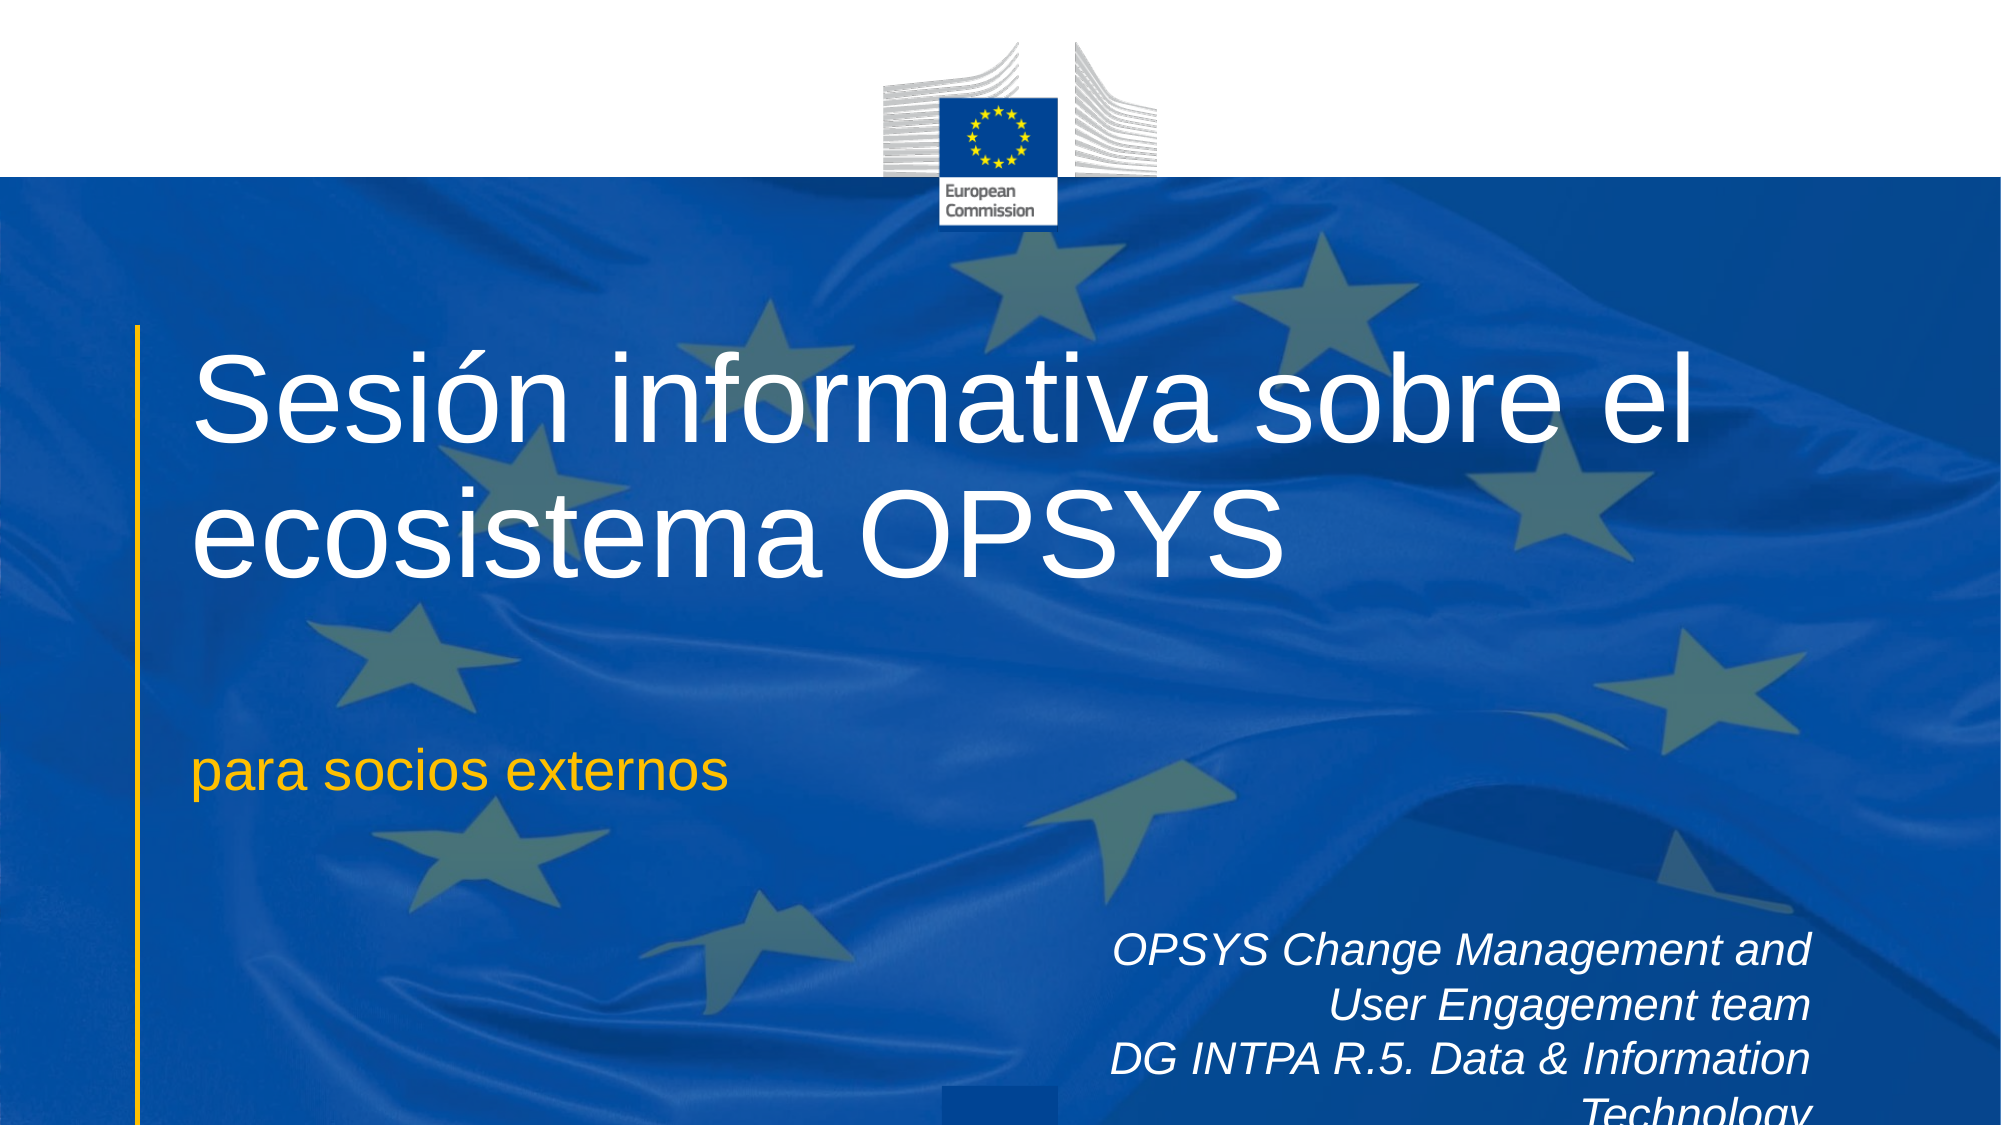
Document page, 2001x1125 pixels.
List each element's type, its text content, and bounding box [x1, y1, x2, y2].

picture [883, 42, 1157, 232]
list OPSYS Change Management and User Engagement team DG INTPA R.5. Data & Information Technology Mayo 2021 [999, 911, 1827, 999]
subtitle para socios externos [175, 724, 1827, 872]
title Sesión informativa sobre el ecosistema OPSYS [175, 326, 1827, 680]
